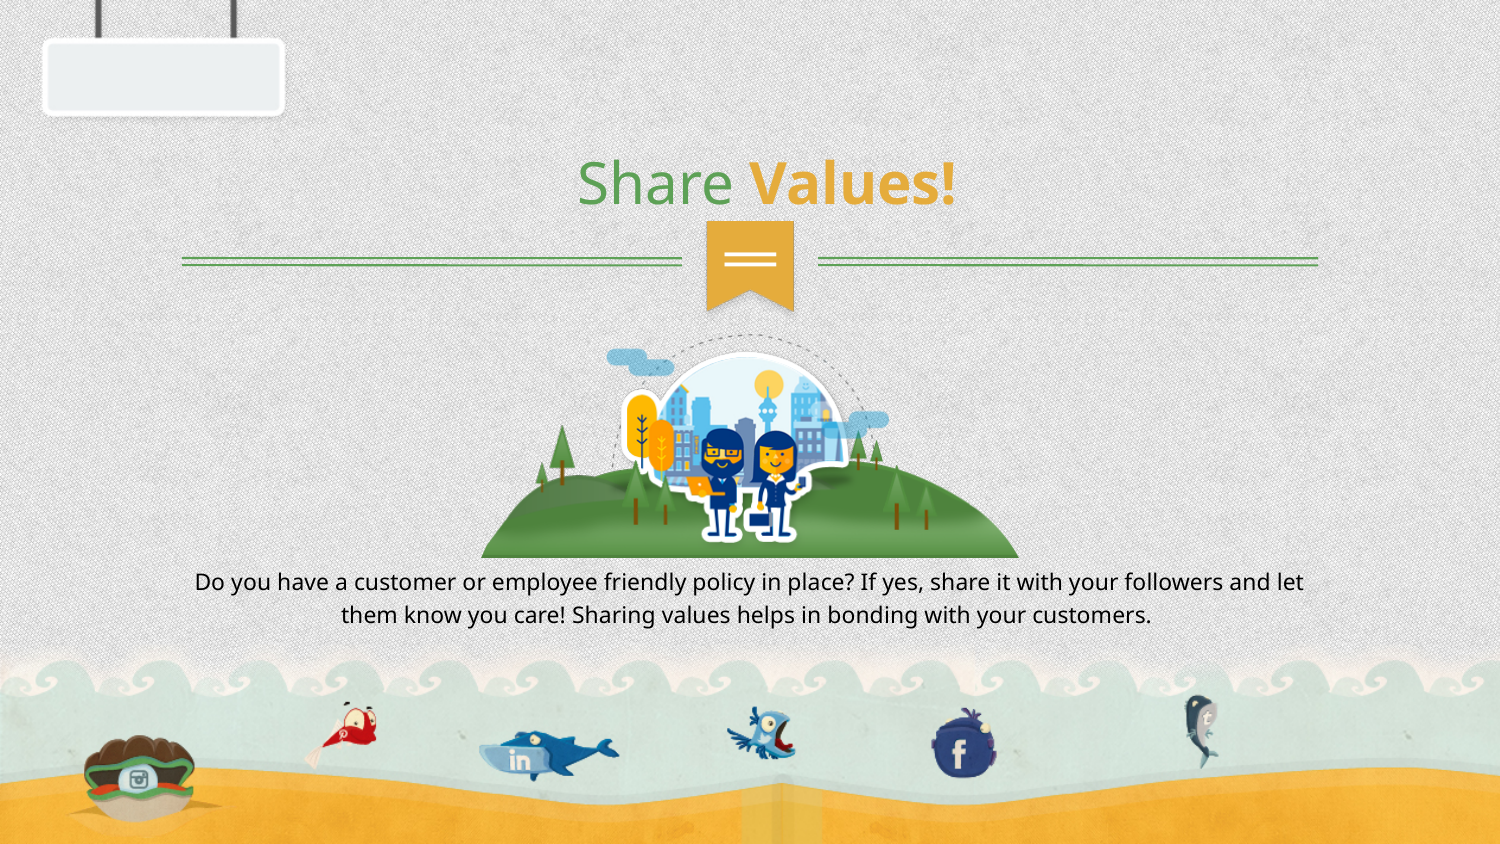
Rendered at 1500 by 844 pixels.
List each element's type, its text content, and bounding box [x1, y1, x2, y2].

text_box Do you have a customer or employee friendly policy in place? If yes, share it with your followers and let them know you care! Sharing values helps in bonding with your customers. [168, 554, 1332, 636]
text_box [181, 221, 1319, 323]
picture [0, 0, 1500, 844]
text_box Share Values! [562, 138, 1100, 220]
